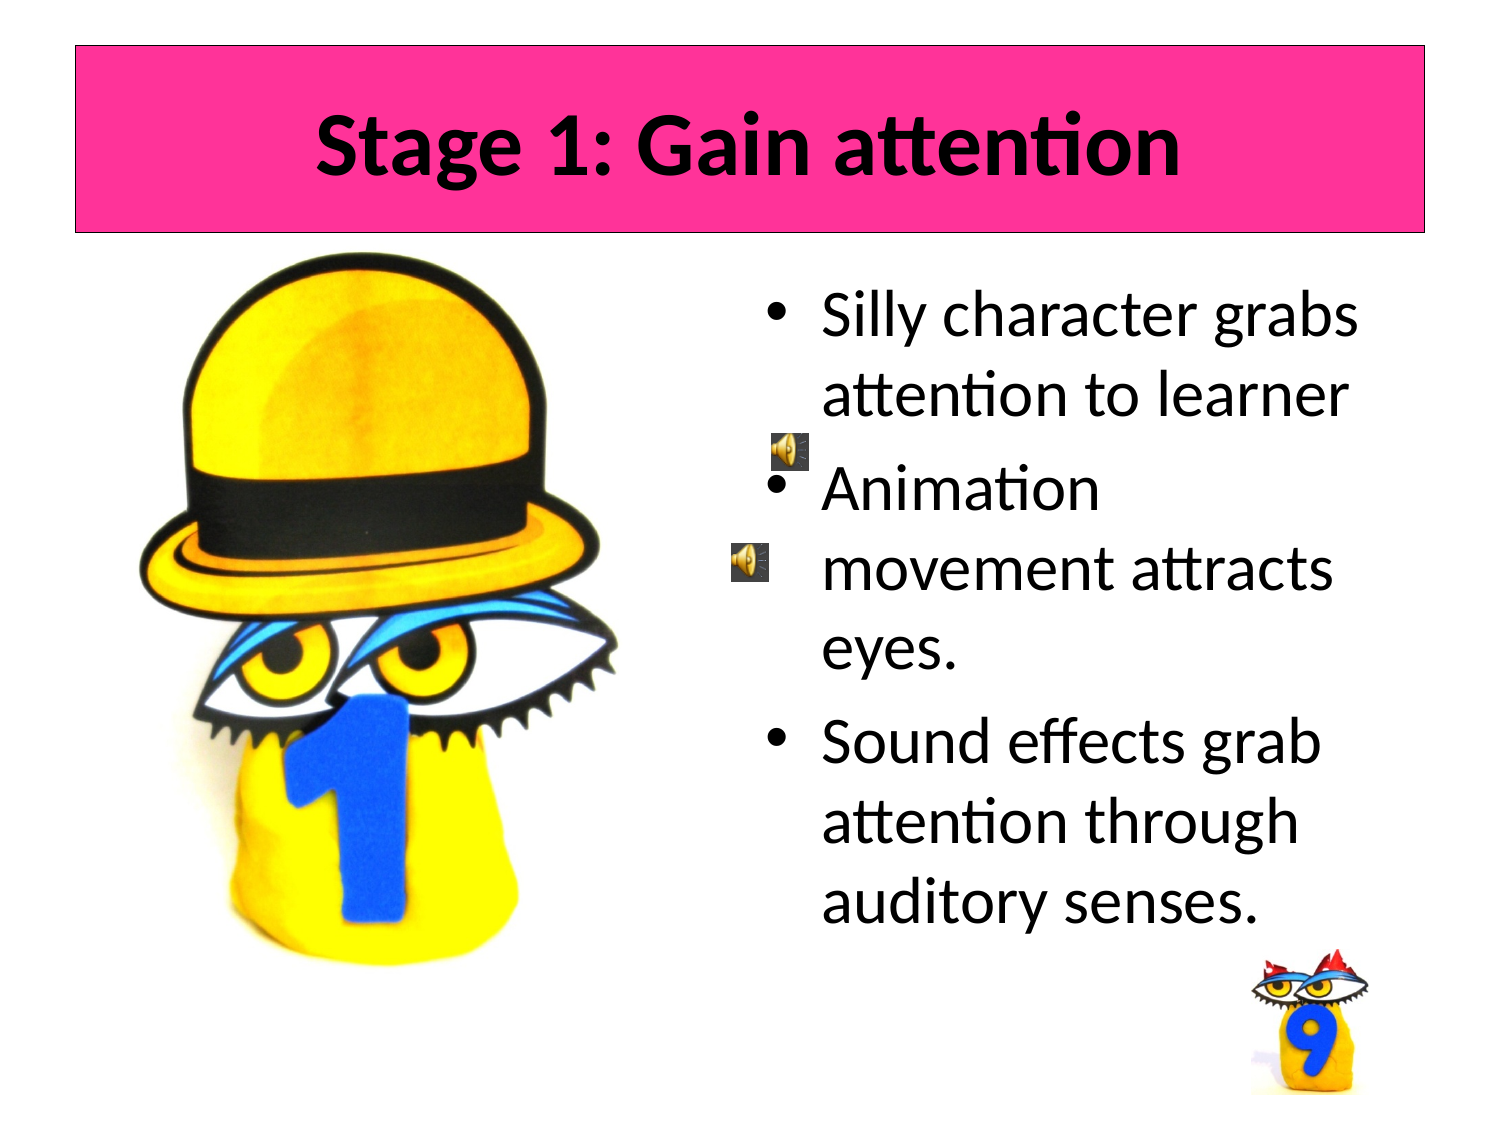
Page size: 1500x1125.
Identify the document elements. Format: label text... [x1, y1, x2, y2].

title Stage 1: Gain attention [75, 45, 1425, 233]
picture [729, 542, 771, 583]
picture [769, 431, 811, 473]
list Silly character grabs attention to learner Animation movement attracts eyes. Sound effects grab attention through auditory senses. [750, 262, 1425, 1025]
picture [1250, 949, 1370, 1096]
picture [124, 237, 631, 981]
